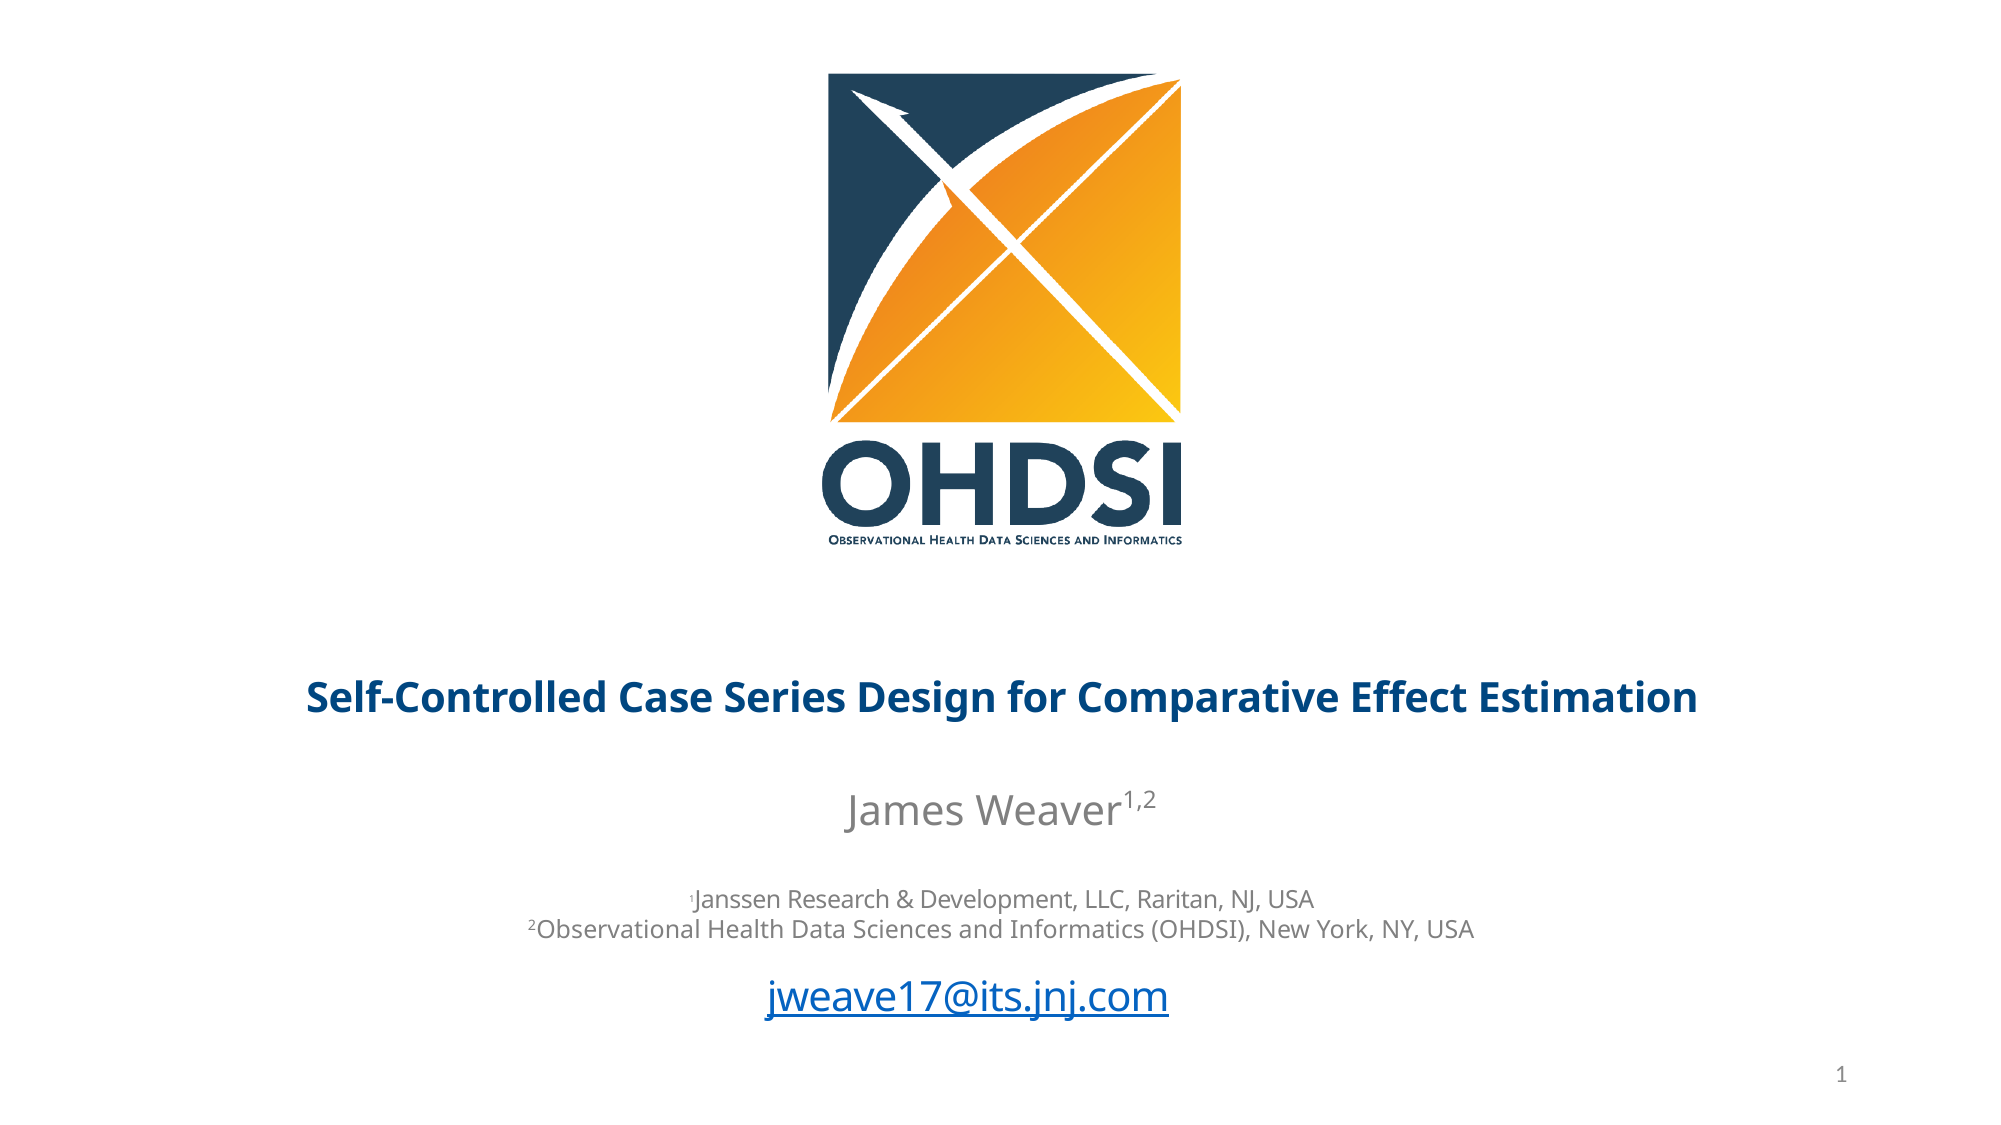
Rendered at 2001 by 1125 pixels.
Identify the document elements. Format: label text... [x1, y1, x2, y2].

slide_number 1 [1412, 1042, 1863, 1103]
picture [770, 33, 1228, 584]
title Self-Controlled Case Series Design for Comparative Effect Estimation [182, 583, 1820, 729]
text_box jweave17@its.jnj.com [716, 950, 1286, 1034]
text_box James Weaver1,2 1Janssen Research & Development, LLC, Raritan, NJ, USA 2Observational Health Data Sciences and Informatics (OHDSI), New York, NY, USA [298, 783, 1699, 944]
